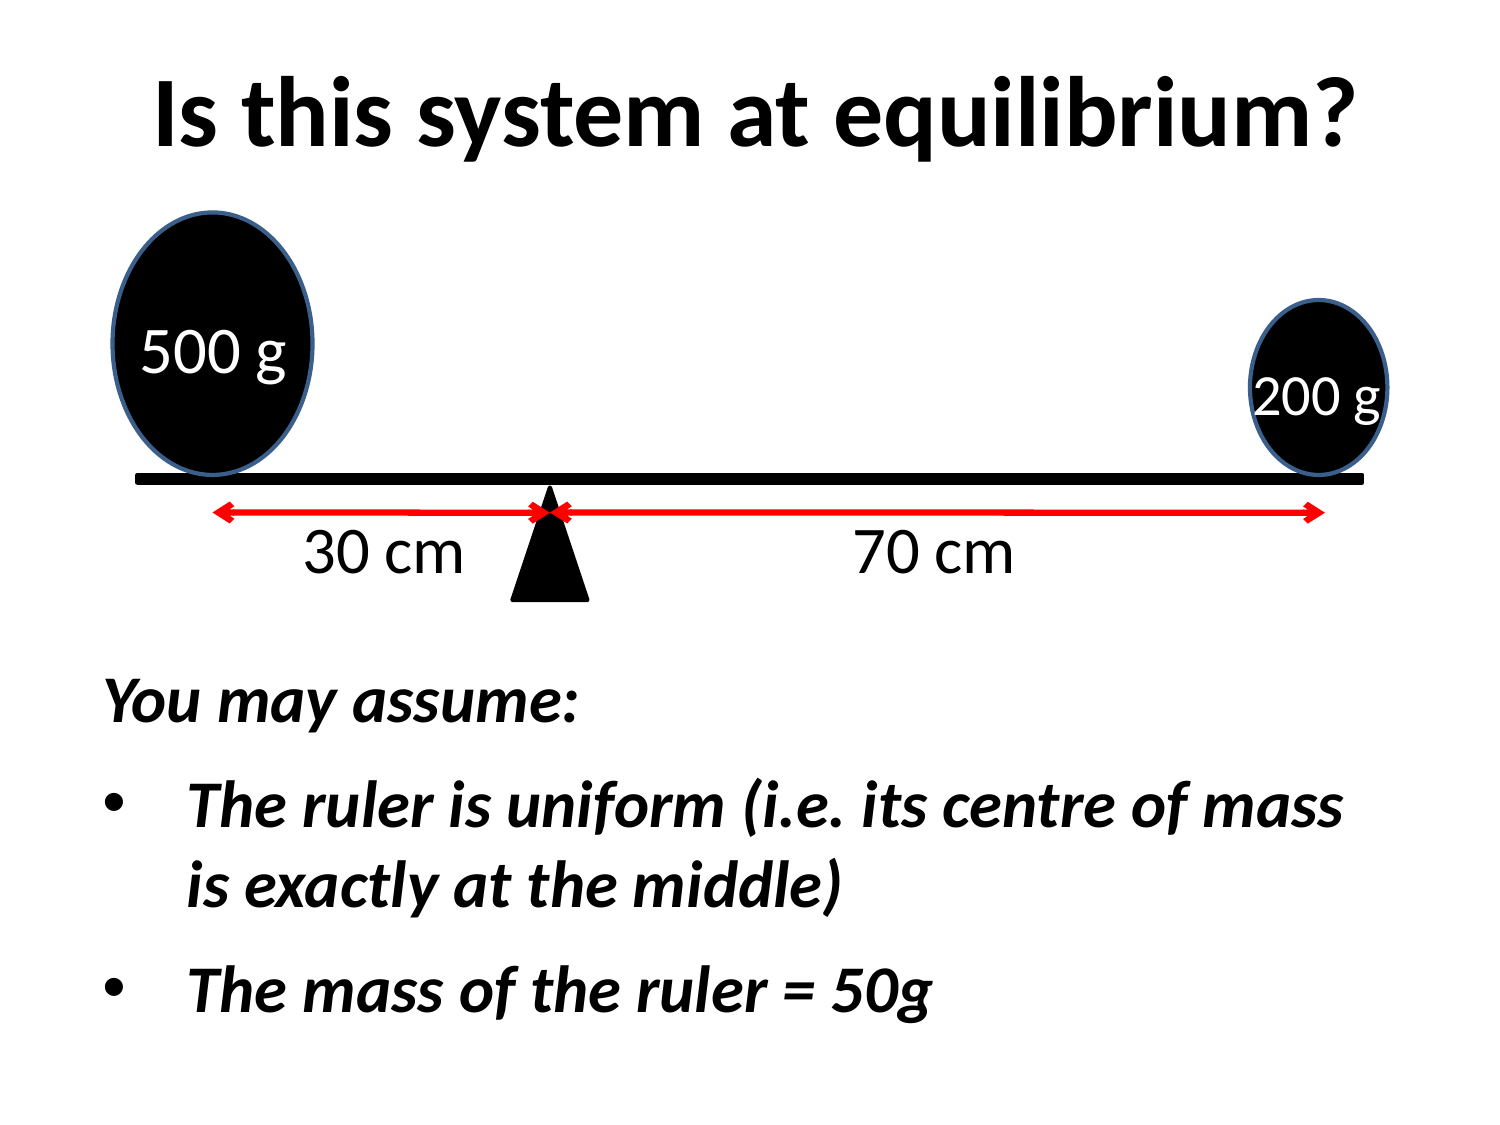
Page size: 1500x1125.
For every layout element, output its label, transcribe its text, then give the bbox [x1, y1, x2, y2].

text_box 30 cm [287, 522, 488, 595]
text_box Is this system at equilibrium? [74, 38, 1438, 174]
text_box [510, 521, 590, 603]
text_box 70 cm [837, 522, 1038, 595]
text_box You may assume: The ruler is uniform (i.e. its centre of mass is exactly at the middle) The mass of the ruler = 50g [87, 648, 1400, 1034]
text_box 30 cm [287, 499, 488, 510]
text_box [1258, 435, 1379, 478]
text_box 200 g [1237, 350, 1463, 435]
text_box 500 g [125, 299, 325, 395]
text_box [110, 210, 309, 478]
text_box [541, 485, 559, 511]
text_box 70 cm [837, 499, 1038, 510]
text_box [135, 473, 1364, 485]
text_box [1254, 297, 1384, 350]
